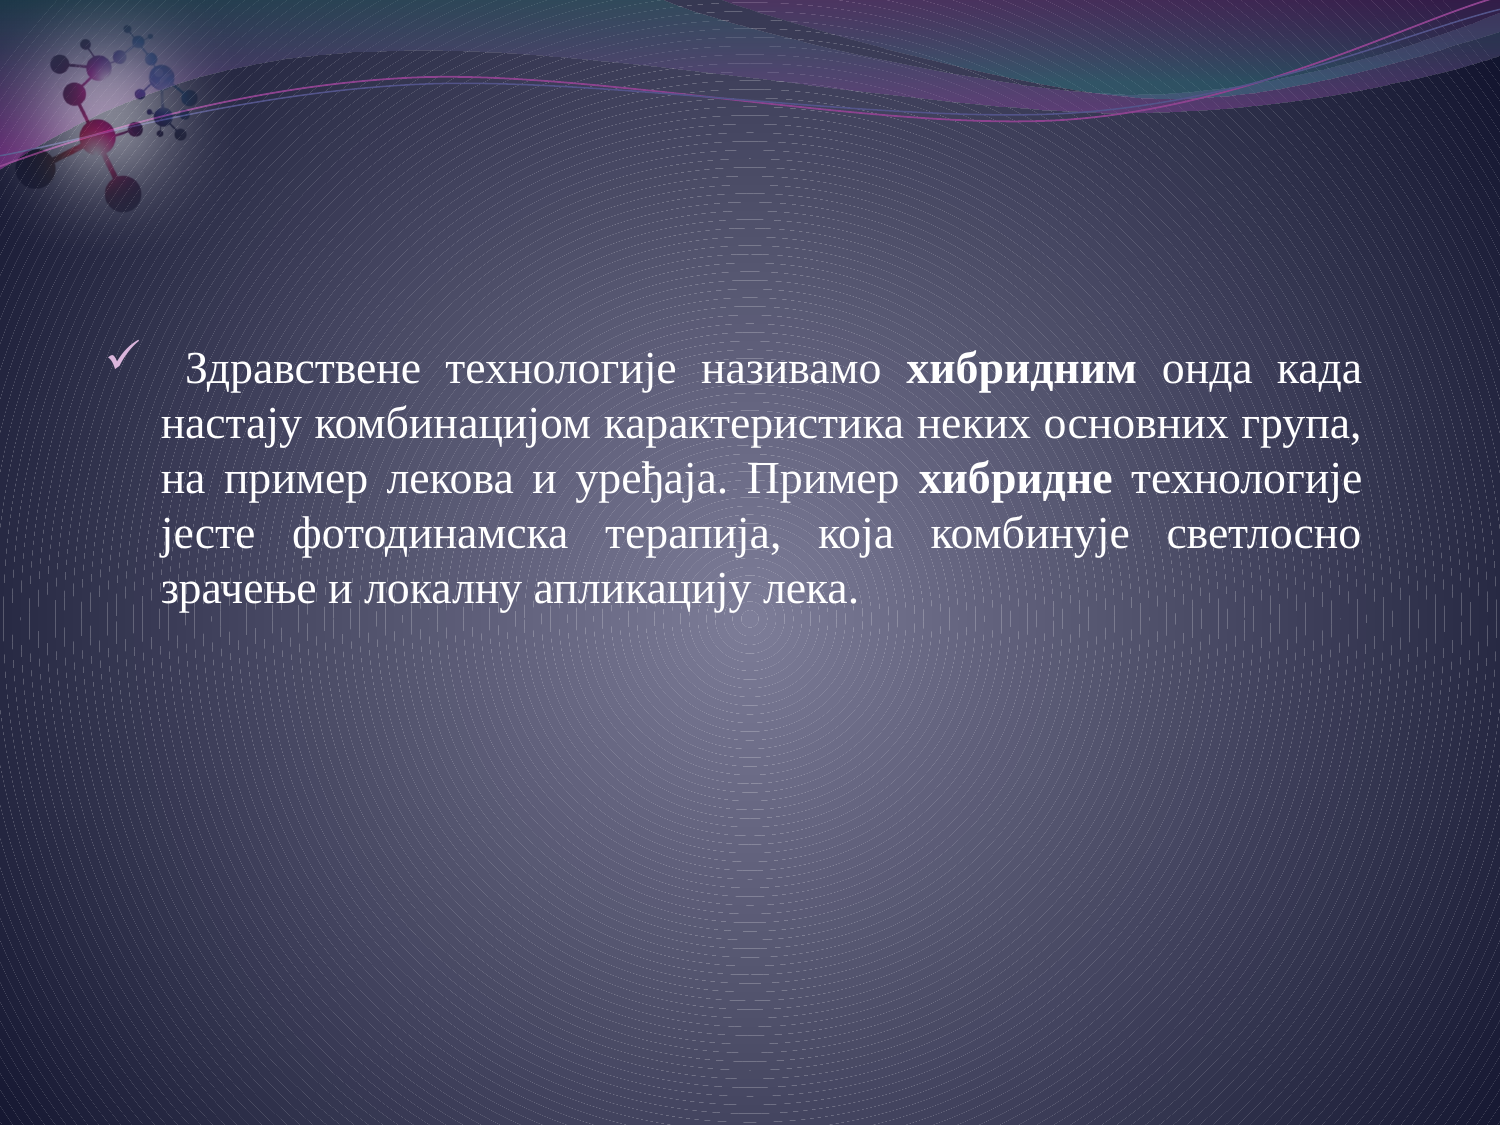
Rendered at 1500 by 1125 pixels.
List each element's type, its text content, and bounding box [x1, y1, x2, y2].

text_box Здравствене технологије називамо хибридним онда када настају комбинaцијом карактеристика неких основних група, на пример лекова и уређаја. Пример хибридне технологије јесте фотодинамска терапија, која комбинује светлосно зрачење и локалну апликацију лека. [89, 274, 1378, 620]
